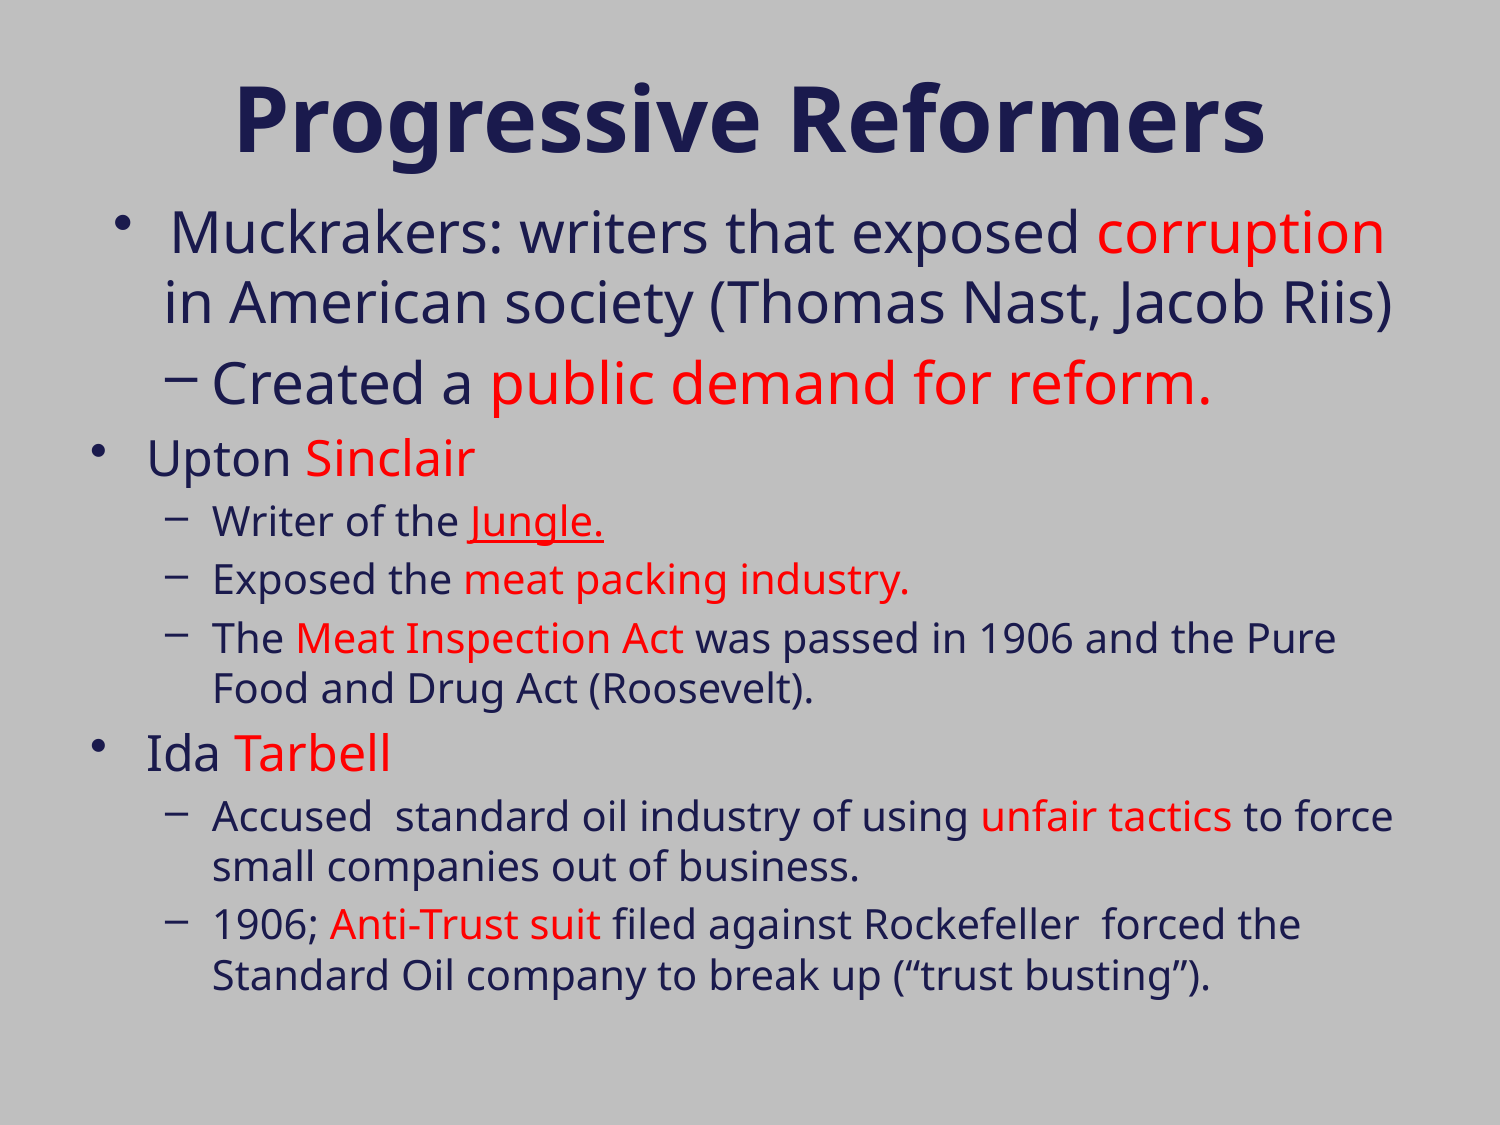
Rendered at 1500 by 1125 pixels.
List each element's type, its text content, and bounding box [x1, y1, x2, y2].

list Muckrakers: writers that exposed corruption in American society (Thomas Nast, Jacob Riis) Created a public demand for reform. Upton Sinclair Writer of the Jungle. Exposed the meat packing industry. The Meat Inspection Act was passed in 1906 and the Pure Food and Drug Act (Roosevelt). Ida Tarbell Accused standard oil industry of using unfair tactics to force small companies out of business. 1906; Anti-Trust suit filed against Rockefeller forced the Standard Oil company to break up (“trust busting”). [74, 187, 1426, 1038]
title Progressive Reformers [74, 44, 1426, 187]
